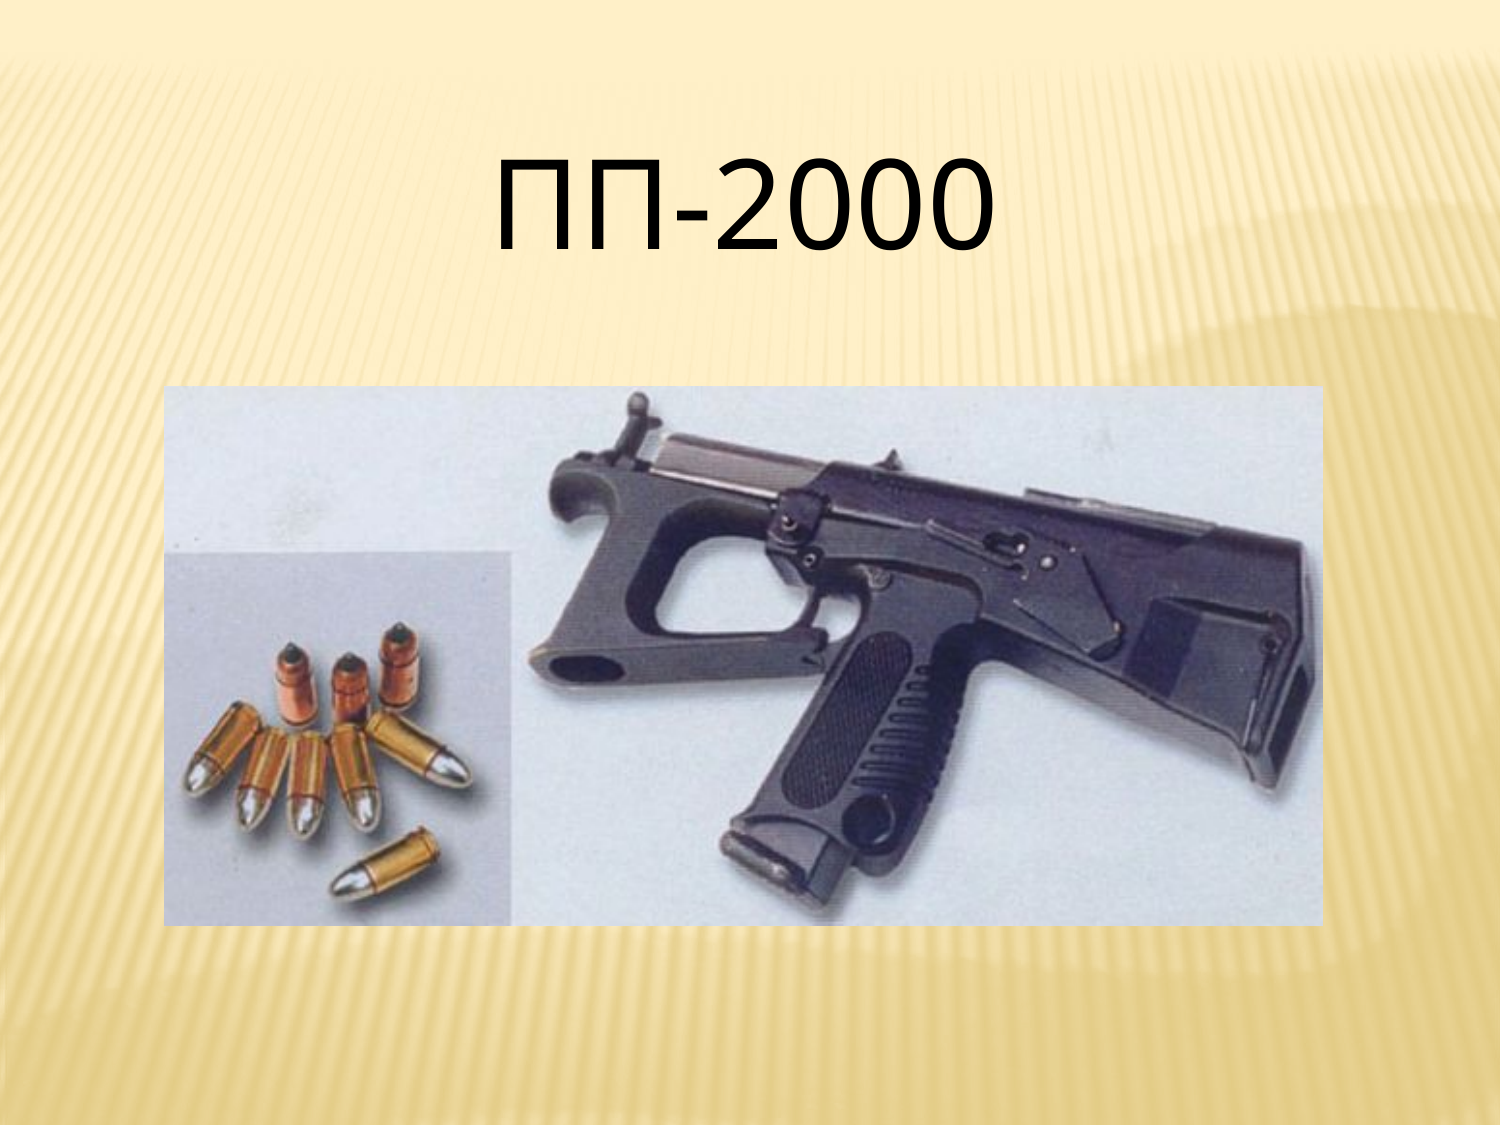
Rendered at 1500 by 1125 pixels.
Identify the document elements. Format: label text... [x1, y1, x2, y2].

picture [163, 386, 1323, 926]
text_box ПП-2000 [398, 117, 1090, 282]
